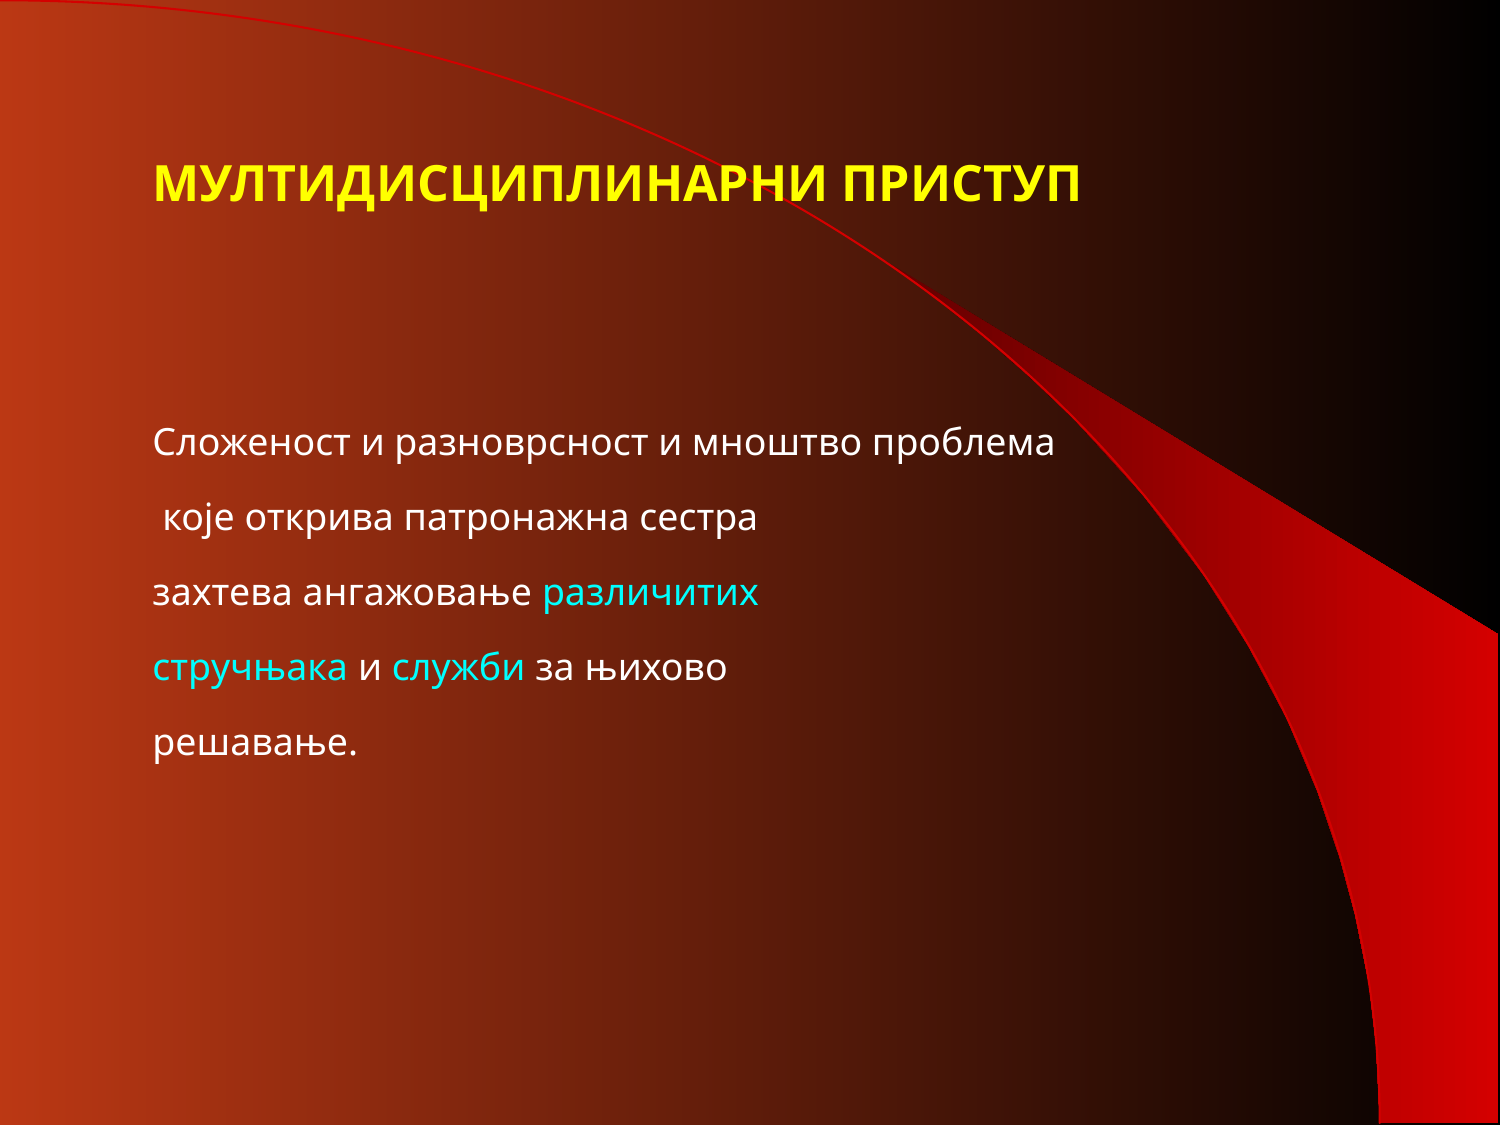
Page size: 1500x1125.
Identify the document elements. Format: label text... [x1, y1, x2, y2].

title МУЛТИДИСЦИПЛИНАРНИ ПРИСТУП [137, 112, 1138, 251]
list Сложеност и разноврсност и мноштво проблема које открива патронажна сестра захтева ангажовање различитих стручњака и служби за њихово решавање. [137, 387, 1225, 800]
